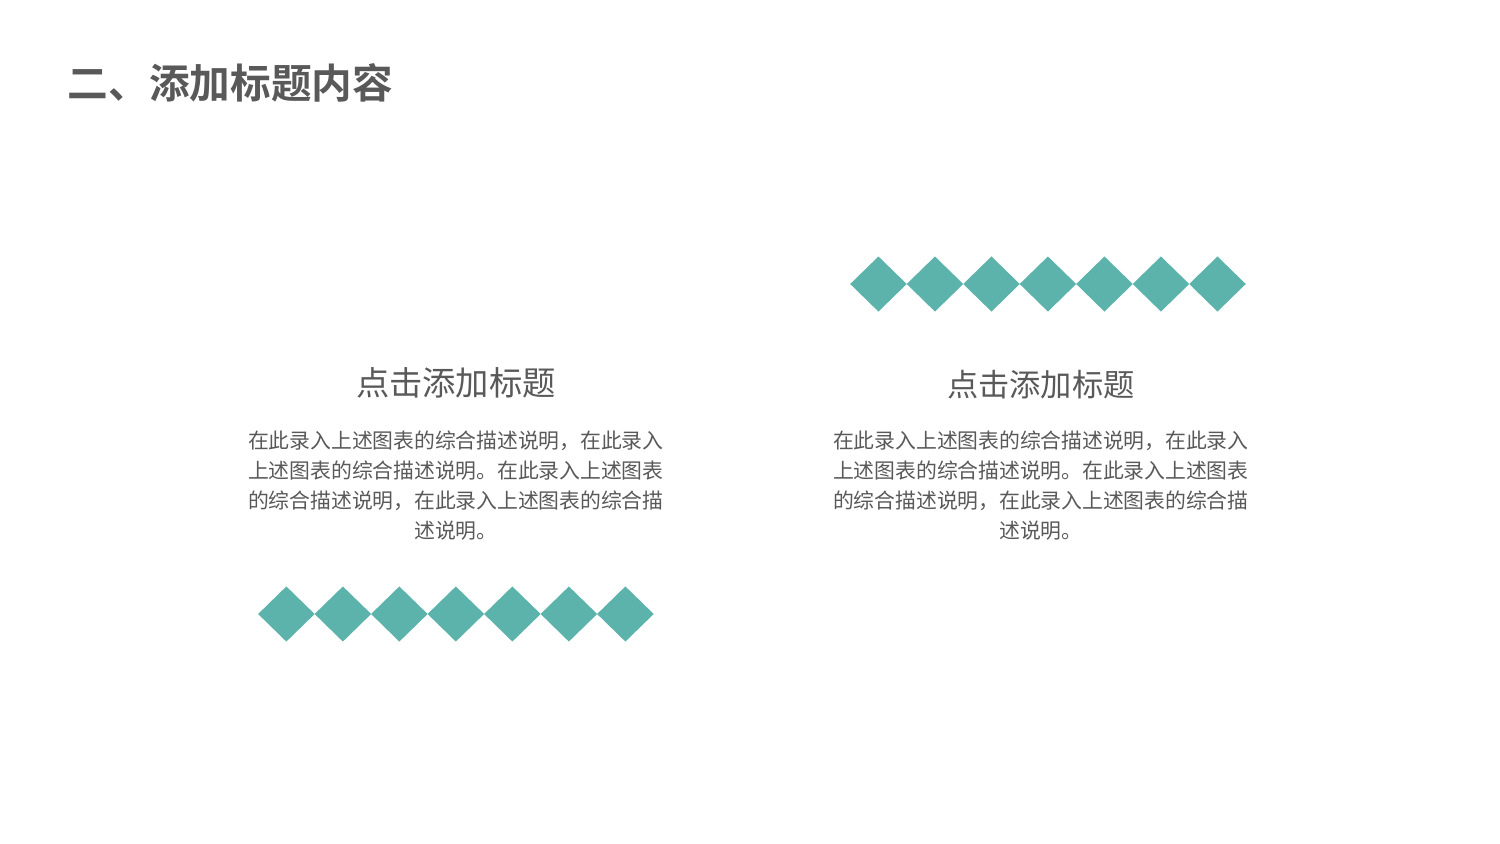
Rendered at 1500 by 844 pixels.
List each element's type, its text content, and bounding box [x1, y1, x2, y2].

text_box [257, 586, 654, 642]
text_box 点击添加标题 [327, 358, 585, 407]
text_box 在此录入上述图表的综合描述说明，在此录入上述图表的综合描述说明。在此录入上述图表的综合描述说明，在此录入上述图表的综合描述说明。 [823, 417, 1259, 547]
text_box 在此录入上述图表的综合描述说明，在此录入上述图表的综合描述说明。在此录入上述图表的综合描述说明，在此录入上述图表的综合描述说明。 [238, 417, 674, 547]
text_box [849, 256, 1246, 312]
text_box 点击添加标题 [912, 360, 1170, 407]
text_box 二、添加标题内容 [53, 50, 481, 114]
